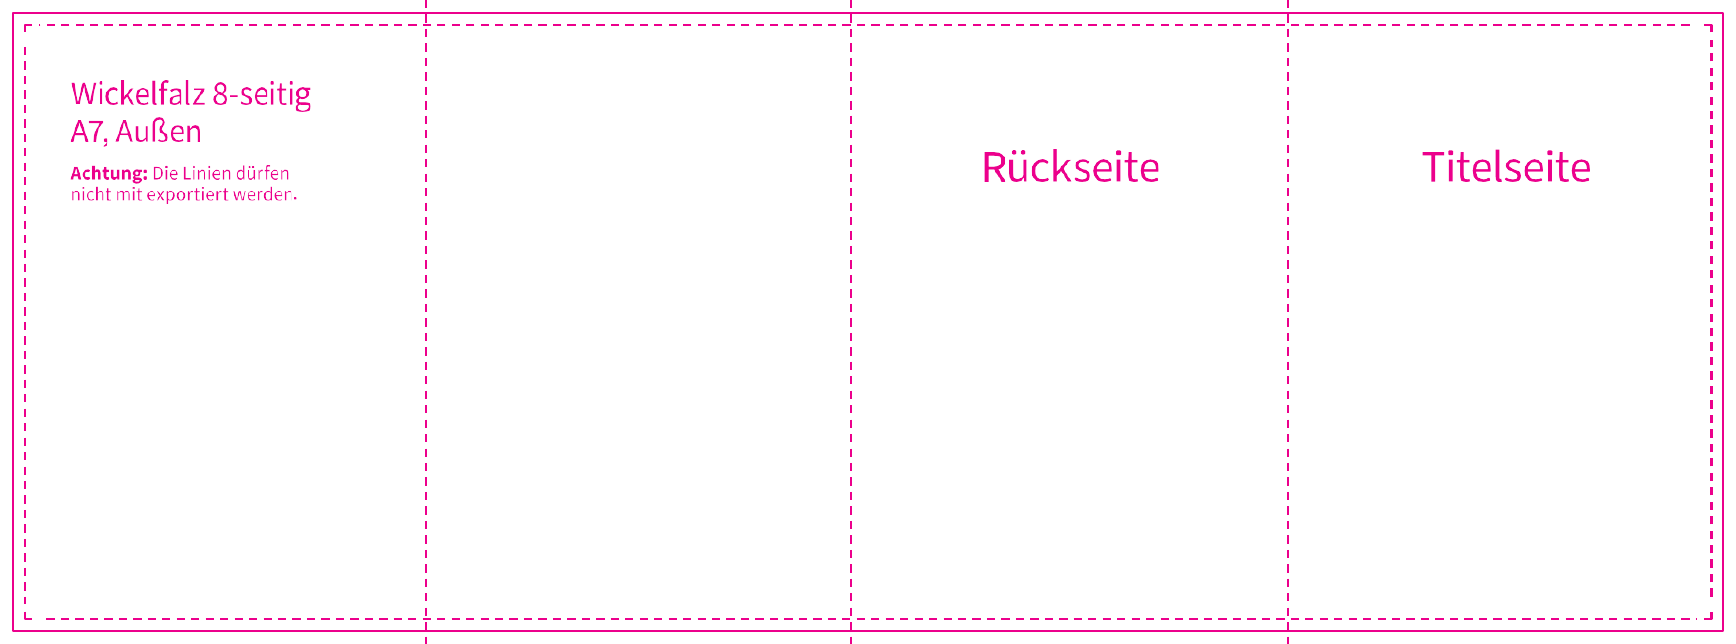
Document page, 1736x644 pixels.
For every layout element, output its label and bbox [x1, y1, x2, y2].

text_box [115, 117, 201, 143]
text_box [1704, 611, 1712, 620]
text_box [24, 611, 32, 620]
text_box [70, 164, 297, 204]
text_box [24, 24, 32, 33]
text_box [71, 80, 206, 105]
text_box [70, 120, 108, 147]
text_box [984, 149, 1159, 183]
text_box [213, 81, 311, 112]
text_box [1704, 24, 1712, 33]
text_box [1422, 149, 1591, 183]
